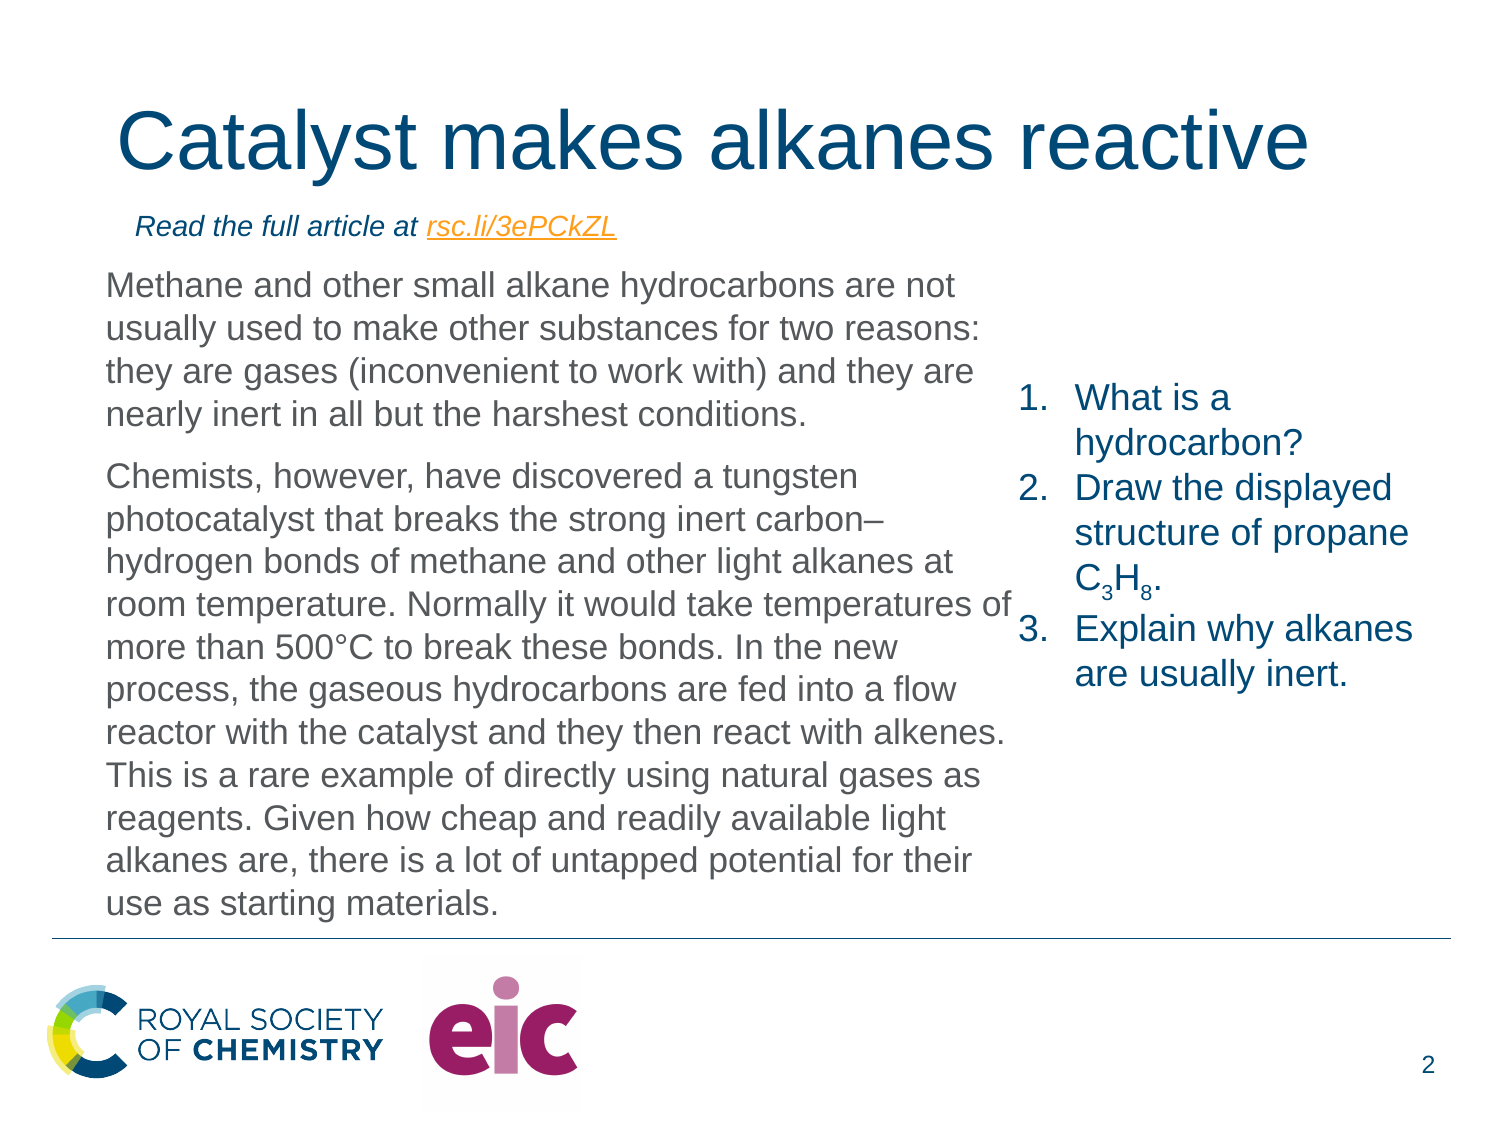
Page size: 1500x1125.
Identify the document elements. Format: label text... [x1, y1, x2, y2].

list Methane and other small alkane hydrocarbons are not usually used to make other substances for two reasons: they are gases (inconvenient to work with) and they are nearly inert in all but the harshest conditions. Chemists, however, have discovered a tungsten photocatalyst that breaks the strong inert carbon–hydrogen bonds of methane and other light alkanes at room temperature. Normally it would take temperatures of more than 500°C to break these bonds. In the new process, the gaseous hydrocarbons are fed into a flow reactor with the catalyst and they then react with alkenes. This is a rare example of directly using natural gases as reagents. Given how cheap and readily available light alkanes are, there is a lot of untapped potential for their use as starting materials. [90, 254, 1027, 932]
title Catalyst makes alkanes reactive [101, 33, 1396, 251]
picture [0, 938, 583, 1125]
text_box Read the full article at rsc.li/3ePCkZL [119, 200, 1267, 250]
text_box What is a hydrocarbon? Draw the displayed structure of propane C3H8. Explain why alkanes are usually inert. [1003, 365, 1451, 702]
slide_number 2 [1113, 1033, 1451, 1094]
